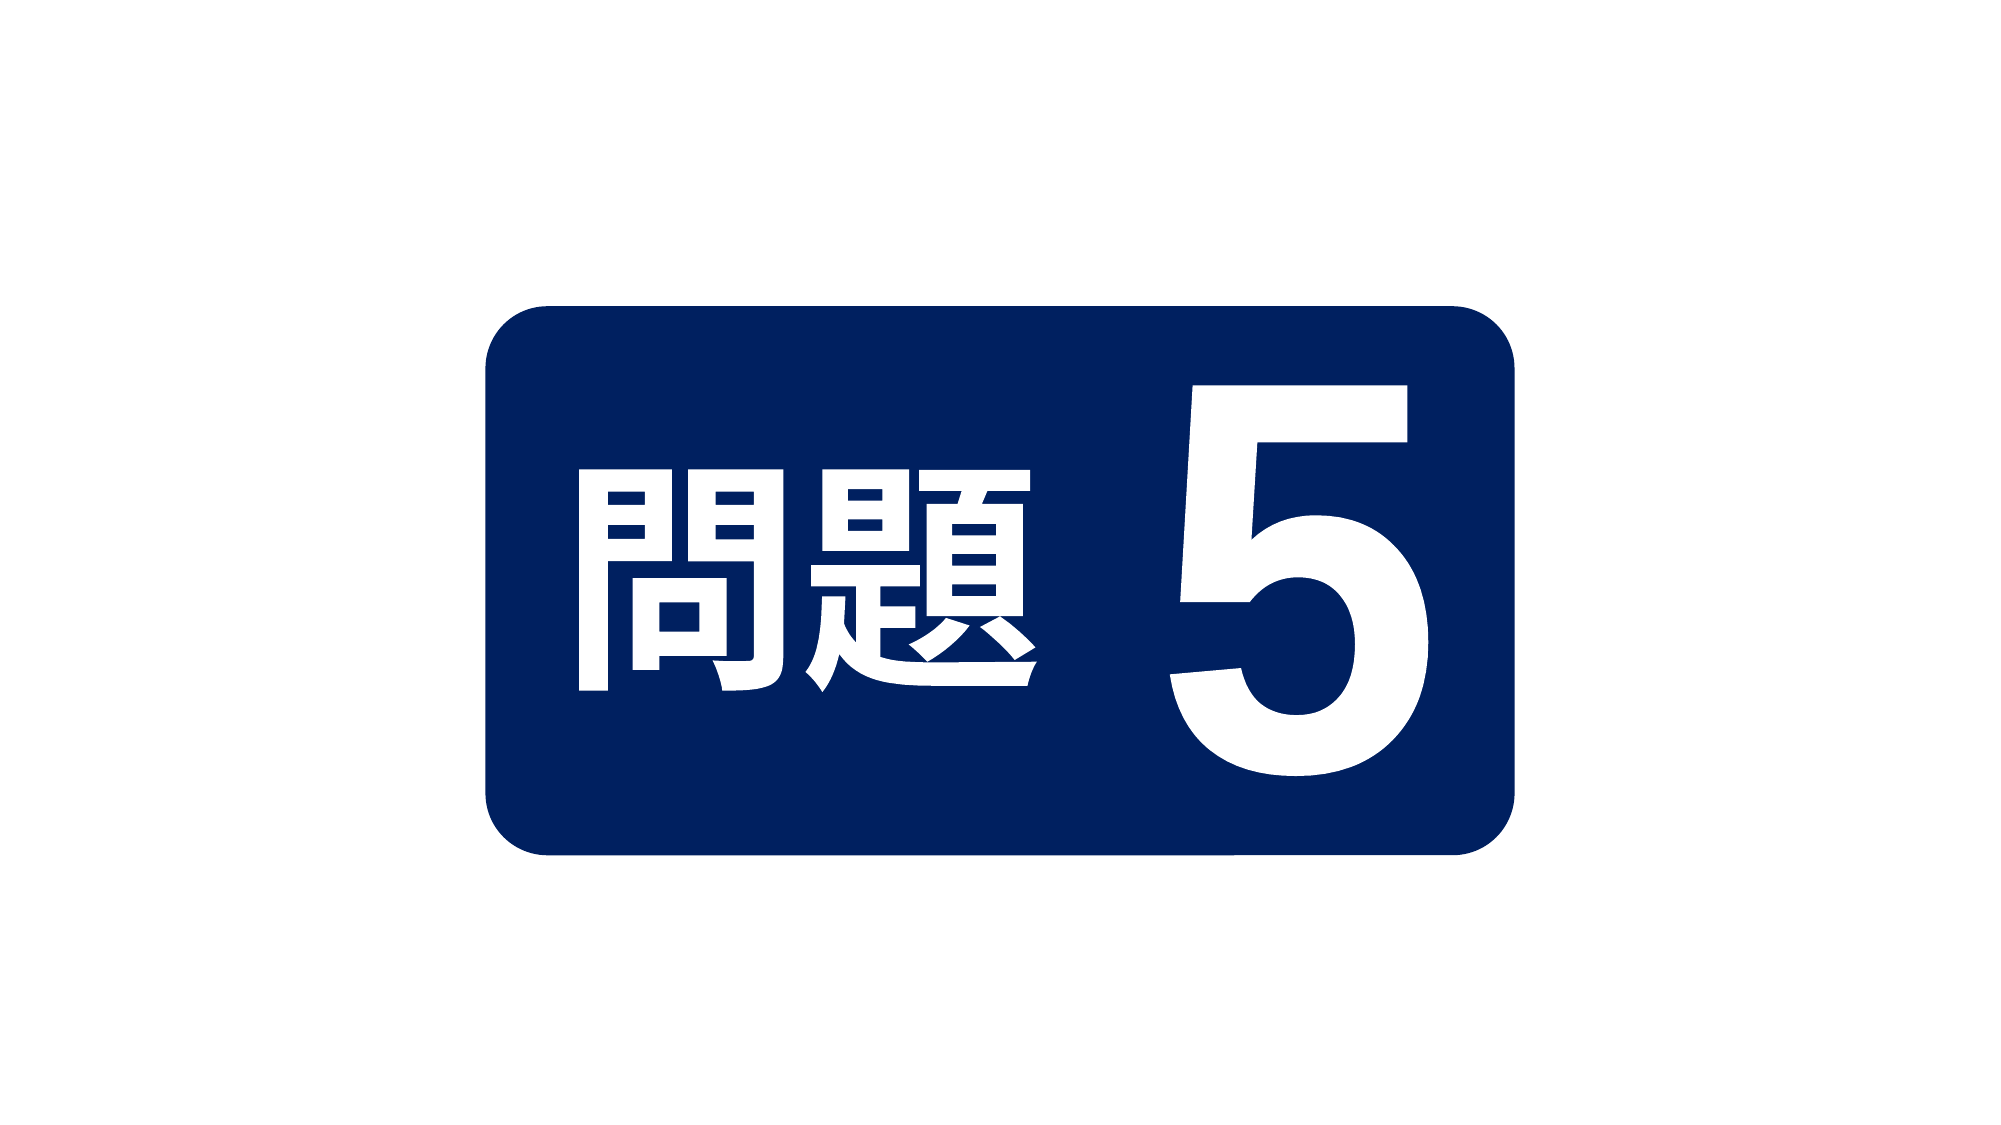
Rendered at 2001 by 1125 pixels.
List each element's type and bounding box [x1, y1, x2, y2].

text_box [485, 305, 1515, 856]
